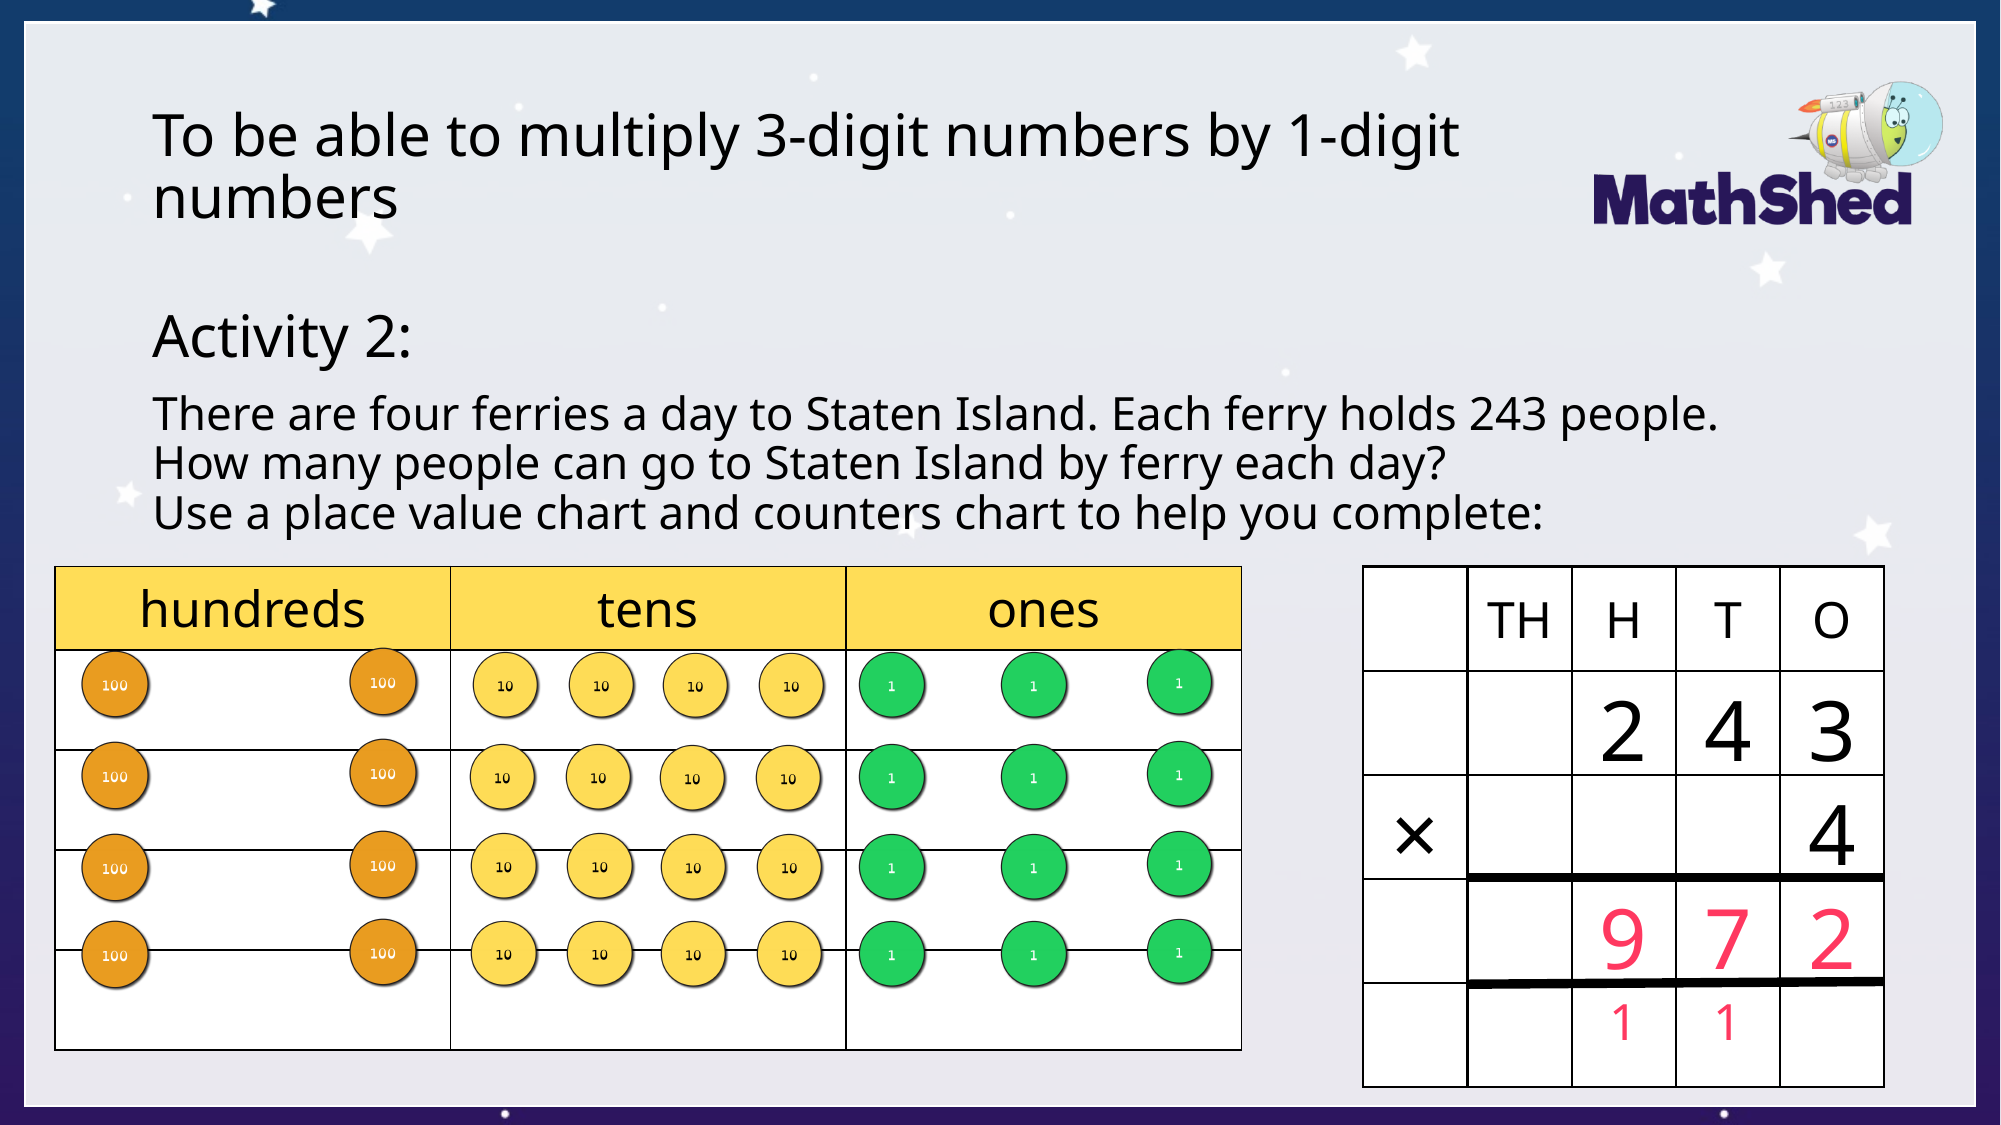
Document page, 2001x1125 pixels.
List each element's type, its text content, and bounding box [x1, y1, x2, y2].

text_box 1 [1675, 987, 1779, 1088]
text_box 7 [1675, 882, 1779, 978]
table_cell [451, 851, 845, 949]
text_box [1571, 774, 1675, 873]
text_box [1362, 670, 1467, 774]
table_cell [451, 951, 845, 1049]
text_box [1675, 774, 1779, 873]
text_box [1496, 387, 1648, 540]
table_cell [847, 851, 1241, 949]
text_box 4 [1675, 670, 1779, 774]
table_cell [847, 951, 1241, 1049]
text_box O [1779, 565, 1885, 670]
text_box [1362, 565, 1467, 670]
table_cell [451, 751, 845, 849]
text_box 1 [1571, 988, 1675, 1088]
text_box × [1362, 774, 1467, 878]
text_box [1364, 980, 1470, 1087]
text_box [1467, 670, 1571, 774]
table_header ones [847, 567, 1241, 649]
text_box H [1571, 565, 1675, 670]
text_box [1467, 989, 1571, 1088]
table_header tens [451, 567, 845, 649]
table_cell [56, 951, 450, 1049]
table_cell [56, 751, 450, 849]
title To be able to multiply 3-digit numbers by 1-digit numbers [137, 59, 1578, 278]
table_header hundreds [56, 567, 450, 649]
table_cell [56, 651, 450, 749]
table_cell [451, 651, 845, 749]
picture [0, 0, 2001, 1125]
table_cell [847, 651, 1241, 749]
text_box [1467, 878, 1571, 979]
text_box [1362, 878, 1467, 982]
text_box 2 [1779, 878, 1885, 977]
text_box [1467, 774, 1571, 873]
text_box 2 [1571, 670, 1675, 774]
table_cell [847, 751, 1241, 849]
text_box 9 [1571, 882, 1675, 978]
text_box TH [1467, 565, 1571, 670]
text_box 3 [1779, 670, 1885, 774]
text_box 4 [1779, 774, 1885, 877]
text_box T [1675, 565, 1779, 670]
text_box [1779, 987, 1885, 1088]
list Activity 2: There are four ferries a day to Staten Island. Each ferry holds 243 people. How many people can go to Staten Island by ferry each day? Use a place value chart and counters chart to help you complete: [137, 299, 1863, 1014]
table_cell [56, 851, 450, 949]
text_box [1467, 981, 1885, 985]
